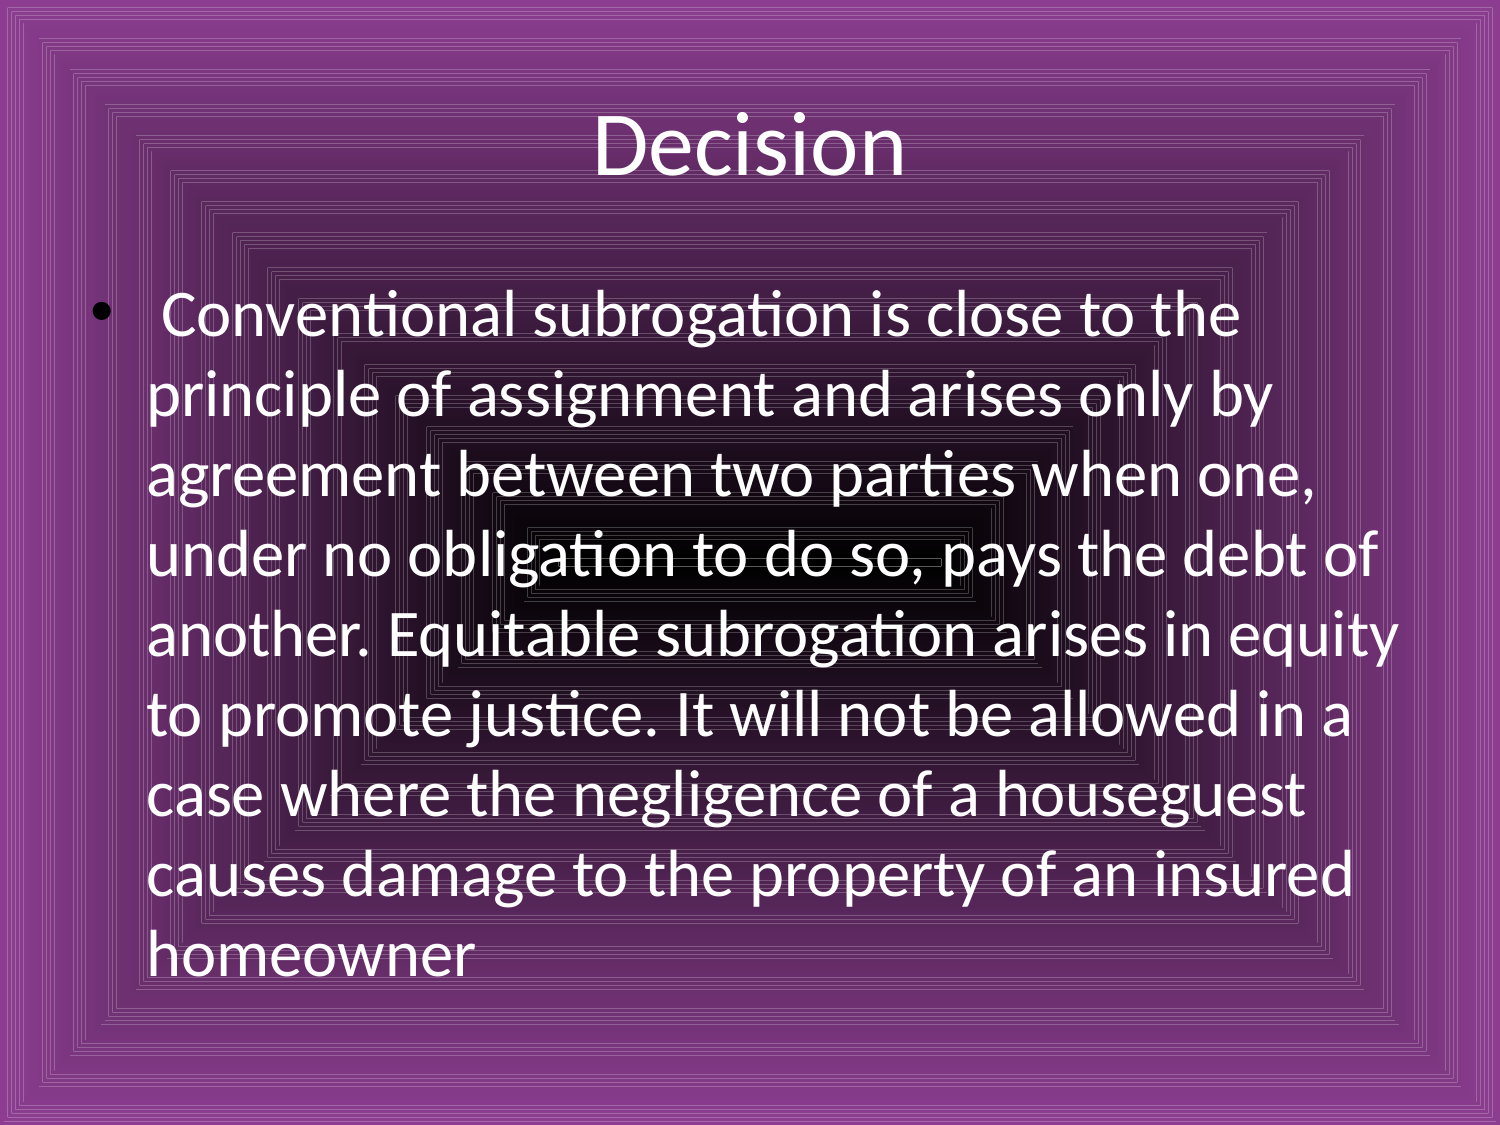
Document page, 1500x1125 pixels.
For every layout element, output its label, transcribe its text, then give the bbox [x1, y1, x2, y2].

title Decision [75, 45, 1425, 233]
list Conventional subrogation is close to the principle of assignment and arises only by agreement between two parties when one, under no obligation to do so, pays the debt of another. Equitable subrogation arises in equity to promote justice. It will not be allowed in a case where the negligence of a houseguest causes damage to the property of an insured homeowner [75, 262, 1425, 1005]
